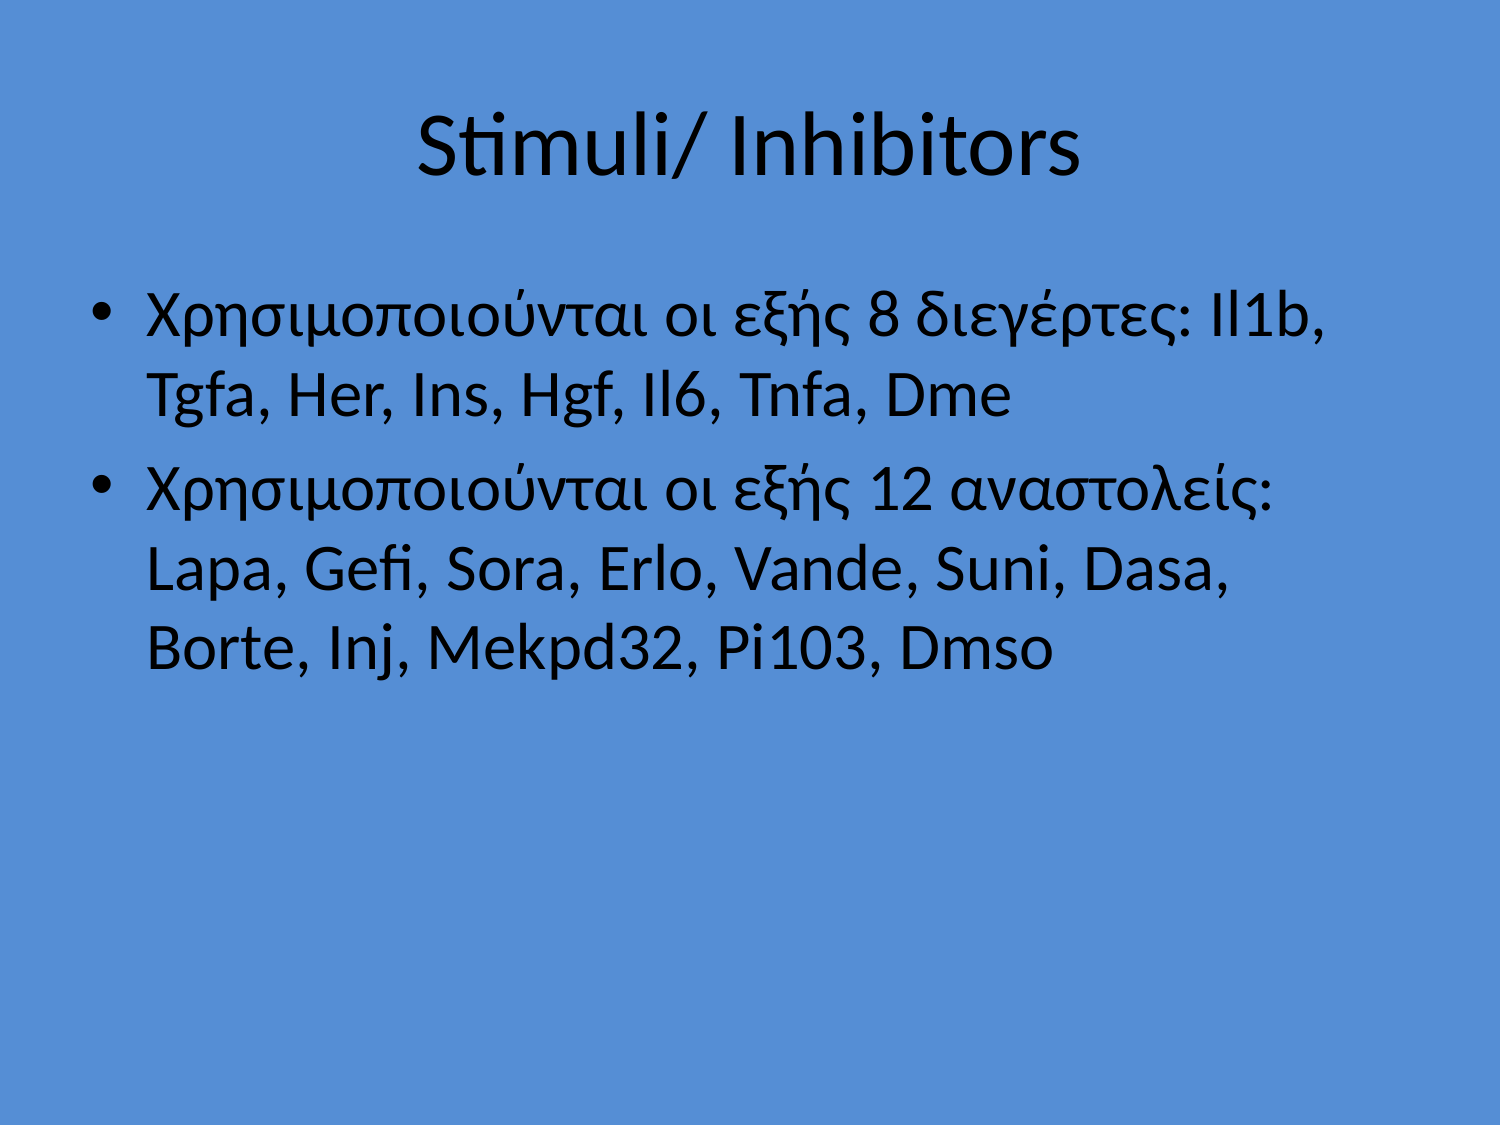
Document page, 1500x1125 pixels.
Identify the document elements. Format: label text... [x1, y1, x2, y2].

title Stimuli/ Inhibitors [75, 45, 1425, 233]
list Χρησιμοποιούνται οι εξής 8 διεγέρτες: Il1b, Tgfa, Her, Ins, Hgf, Il6, Tnfa, Dme Χρησιμοποιούνται οι εξής 12 αναστολείς: Lapa, Gefi, Sora, Erlo, Vande, Suni, Dasa, Borte, Inj, Mekpd32, Pi103, Dmso [75, 262, 1425, 1005]
